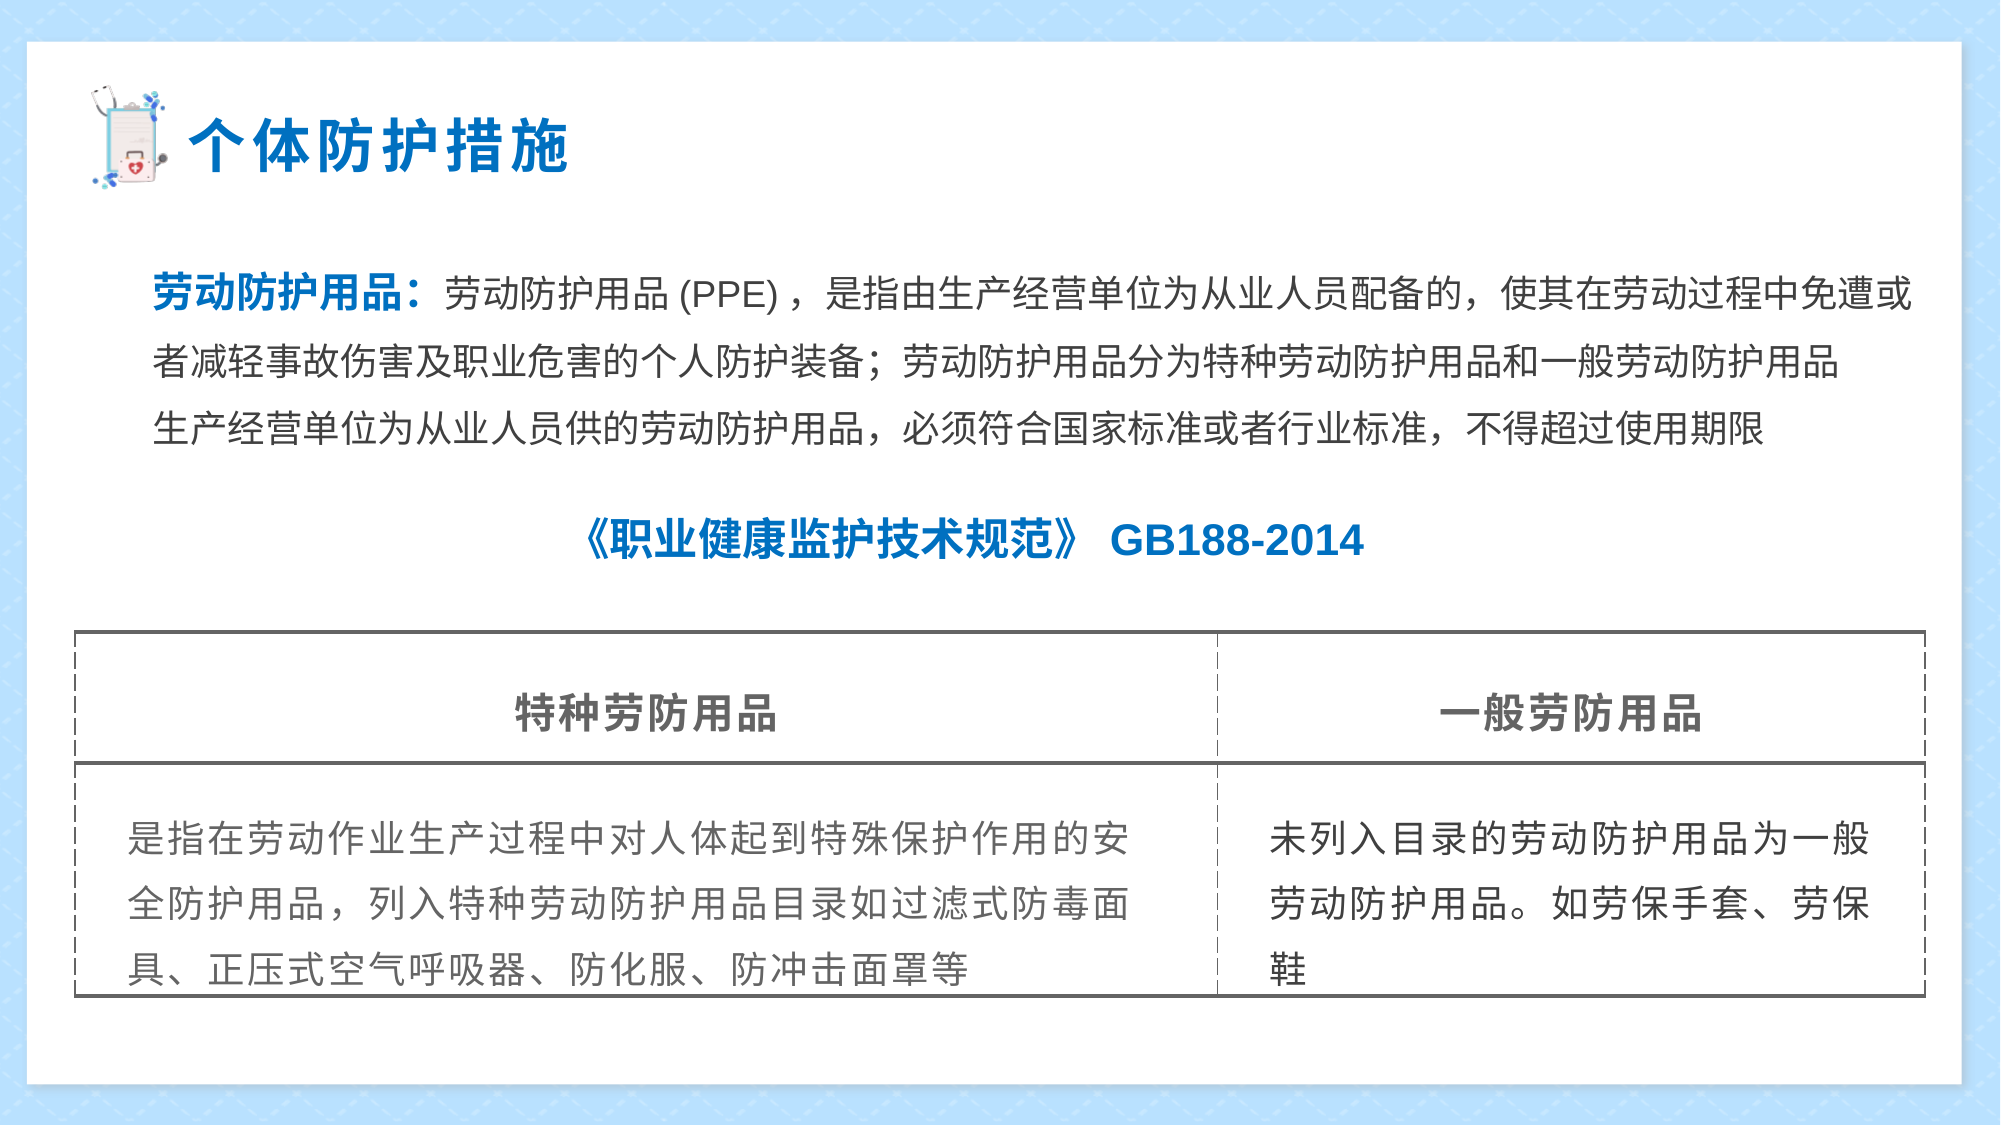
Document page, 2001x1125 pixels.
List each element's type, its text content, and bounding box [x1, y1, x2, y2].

table_header 一般劳防用品 [1217, 634, 1925, 761]
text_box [64, 78, 607, 206]
table_header 特种劳防用品 [75, 634, 1217, 761]
table_cell 未列入目录的劳动防护用品为一般劳动防护用品。如劳保手套、劳保鞋 [1217, 765, 1925, 994]
text_box 劳动防护用品：劳动防护用品(PPE)，是指由生产经营单位为从业人员配备的，使其在劳动过程中免遭或者减轻事故伤害及职业危害的个人防护装备；劳动防护用品分为特种劳动防护用品和一般劳动防护用品 生产经营单位为从业人员供的劳动防护用品，必须符合国家标准或者行业标准，不得超过使用期限 [137, 233, 1933, 458]
table_cell 是指在劳动作业生产过程中对人体起到特殊保护作用的安全防护用品，列入特种劳动防护用品目录如过滤式防毒面具、正压式空气呼吸器、防化服、防冲击面罩等 [75, 765, 1217, 994]
text_box 《职业健康监护技术规范》GB188-2014 [468, 503, 1462, 572]
picture [0, 0, 2000, 1125]
